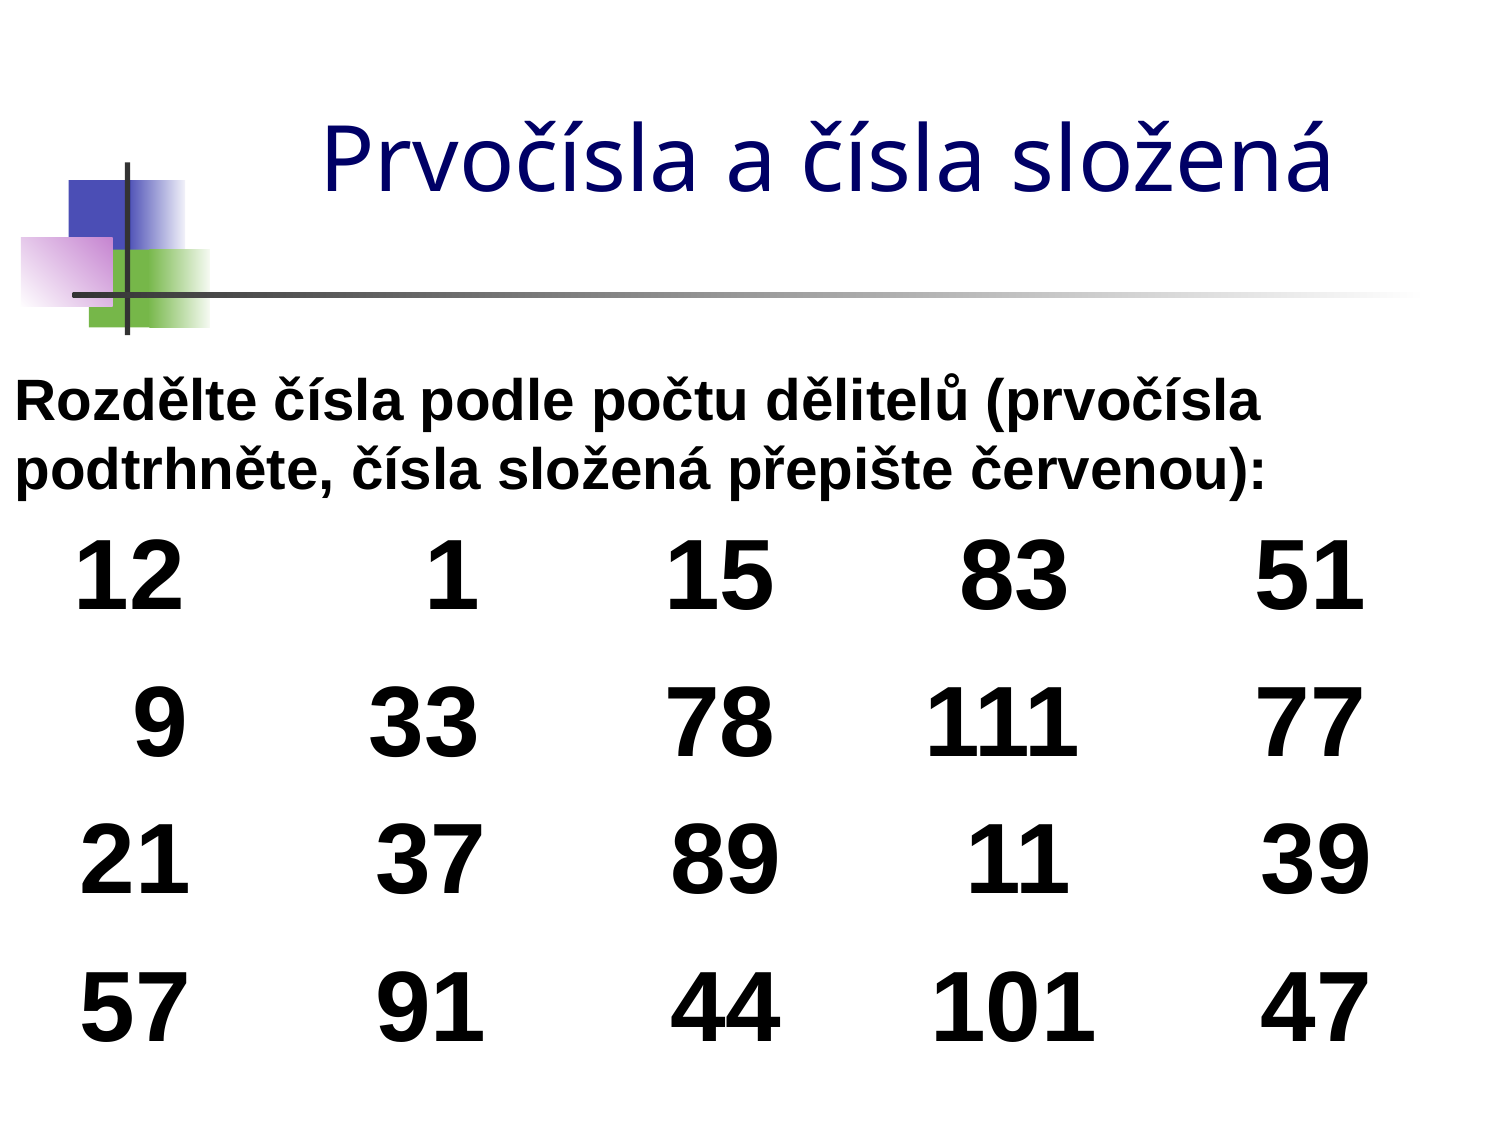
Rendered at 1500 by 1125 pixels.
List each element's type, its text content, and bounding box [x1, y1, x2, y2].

text_box 78 [649, 649, 800, 785]
text_box 111 [909, 649, 1136, 785]
text_box 9 [118, 649, 242, 785]
text_box 57 [65, 934, 248, 1069]
text_box 83 [944, 501, 1113, 637]
text_box 21 [64, 786, 228, 922]
text_box 47 [1246, 934, 1435, 1069]
text_box Rozdělte čísla podle počtu dělitelů (prvočísla podtrhněte, čísla složená přepište červenou): [0, 354, 1500, 509]
text_box 89 [655, 786, 854, 922]
text_box 12 [58, 501, 222, 637]
text_box 91 [360, 934, 516, 1069]
title Prvočísla a čísla složená [188, 34, 1468, 276]
text_box 11 [950, 786, 1119, 922]
text_box 33 [354, 649, 511, 785]
text_box 15 [649, 501, 849, 637]
text_box 51 [1240, 501, 1430, 637]
text_box 44 [655, 934, 806, 1069]
text_box 1 [354, 501, 536, 637]
text_box 101 [915, 934, 1142, 1069]
text_box 39 [1246, 786, 1435, 922]
text_box 77 [1240, 649, 1430, 785]
text_box 37 [360, 786, 542, 922]
